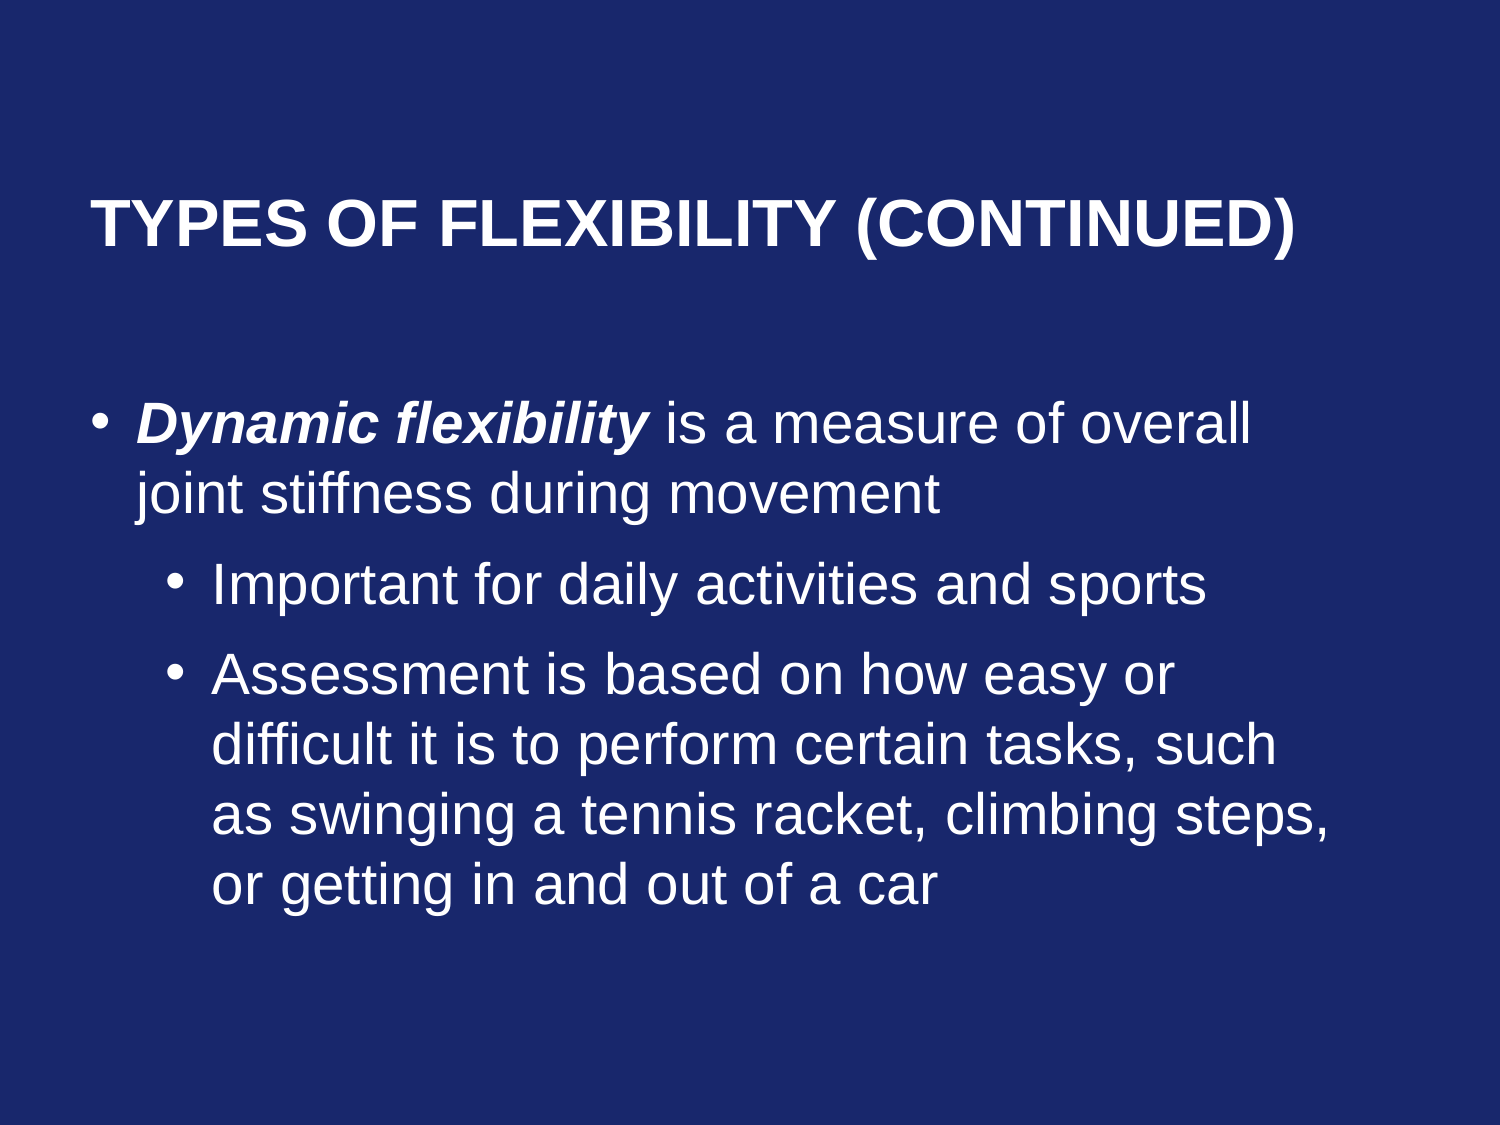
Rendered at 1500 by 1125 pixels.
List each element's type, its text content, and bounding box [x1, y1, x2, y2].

list Dynamic flexibility is a measure of overall joint stiffness during movement Important for daily activities and sports Assessment is based on how easy or difficult it is to perform certain tasks, such as swinging a tennis racket, climbing steps, or getting in and out of a car [75, 351, 1350, 950]
title Types of Flexibility (continued) [75, 99, 1350, 339]
